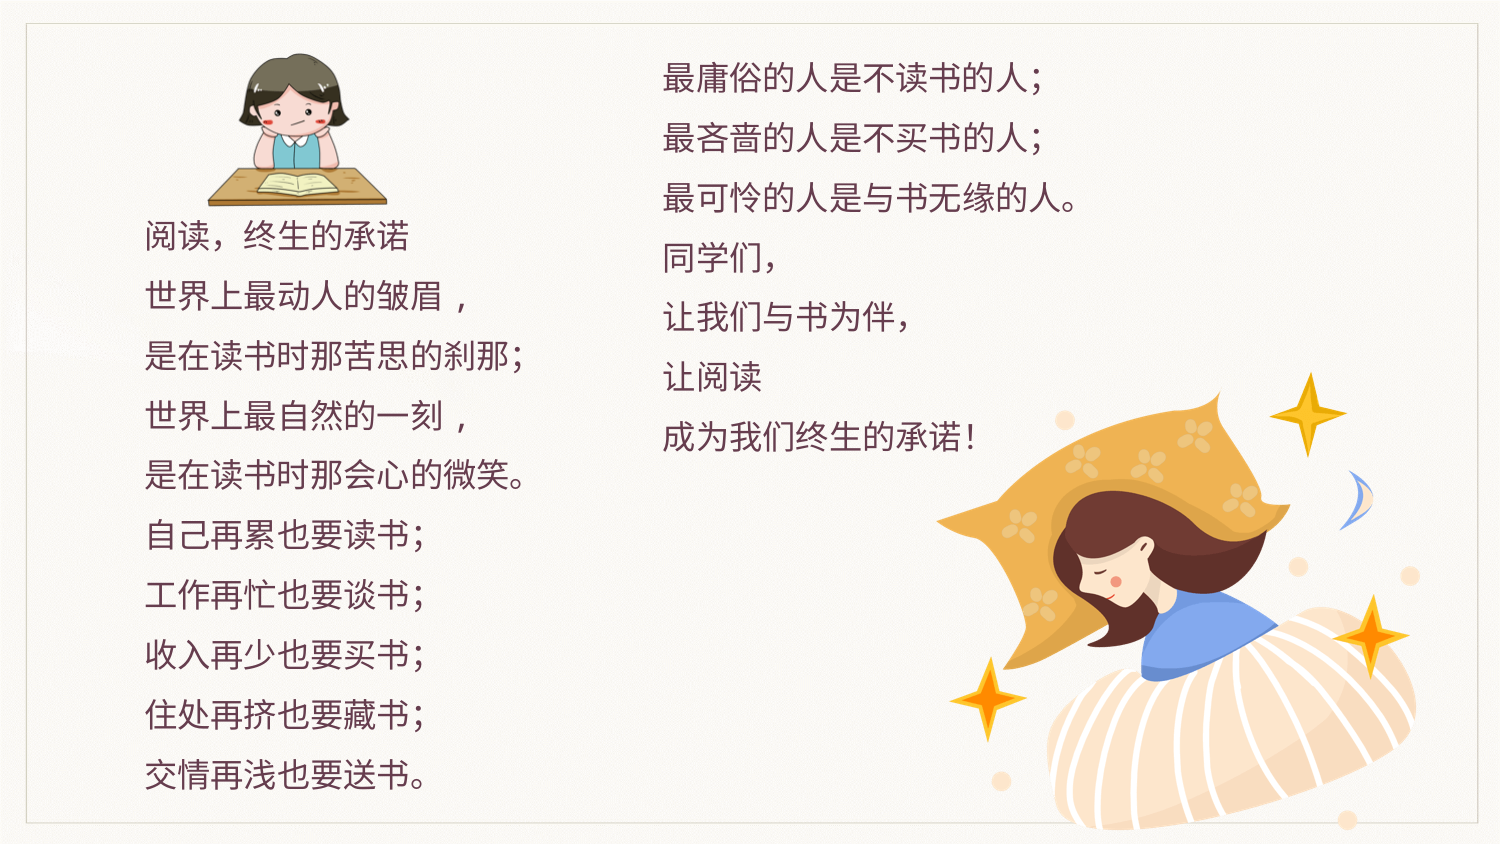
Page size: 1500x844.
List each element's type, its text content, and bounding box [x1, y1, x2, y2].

text_box 最庸俗的人是不读书的人； 最吝啬的人是不买书的人； 最可怜的人是与书无缘的人。 同学们， 让我们与书为伴， 让阅读 成为我们终生的承诺！ [648, 29, 1130, 464]
picture [0, 0, 1500, 844]
text_box 阅读，终生的承诺 世界上最动人的皱眉, 是在读书时那苦思的刹那； 世界上最自然的一刻, 是在读书时那会心的微笑。 自己再累也要读书； 工作再忙也要谈书； 收入再少也要买书； 住处再挤也要藏书； 交情再浅也要送书。 [129, 187, 716, 802]
